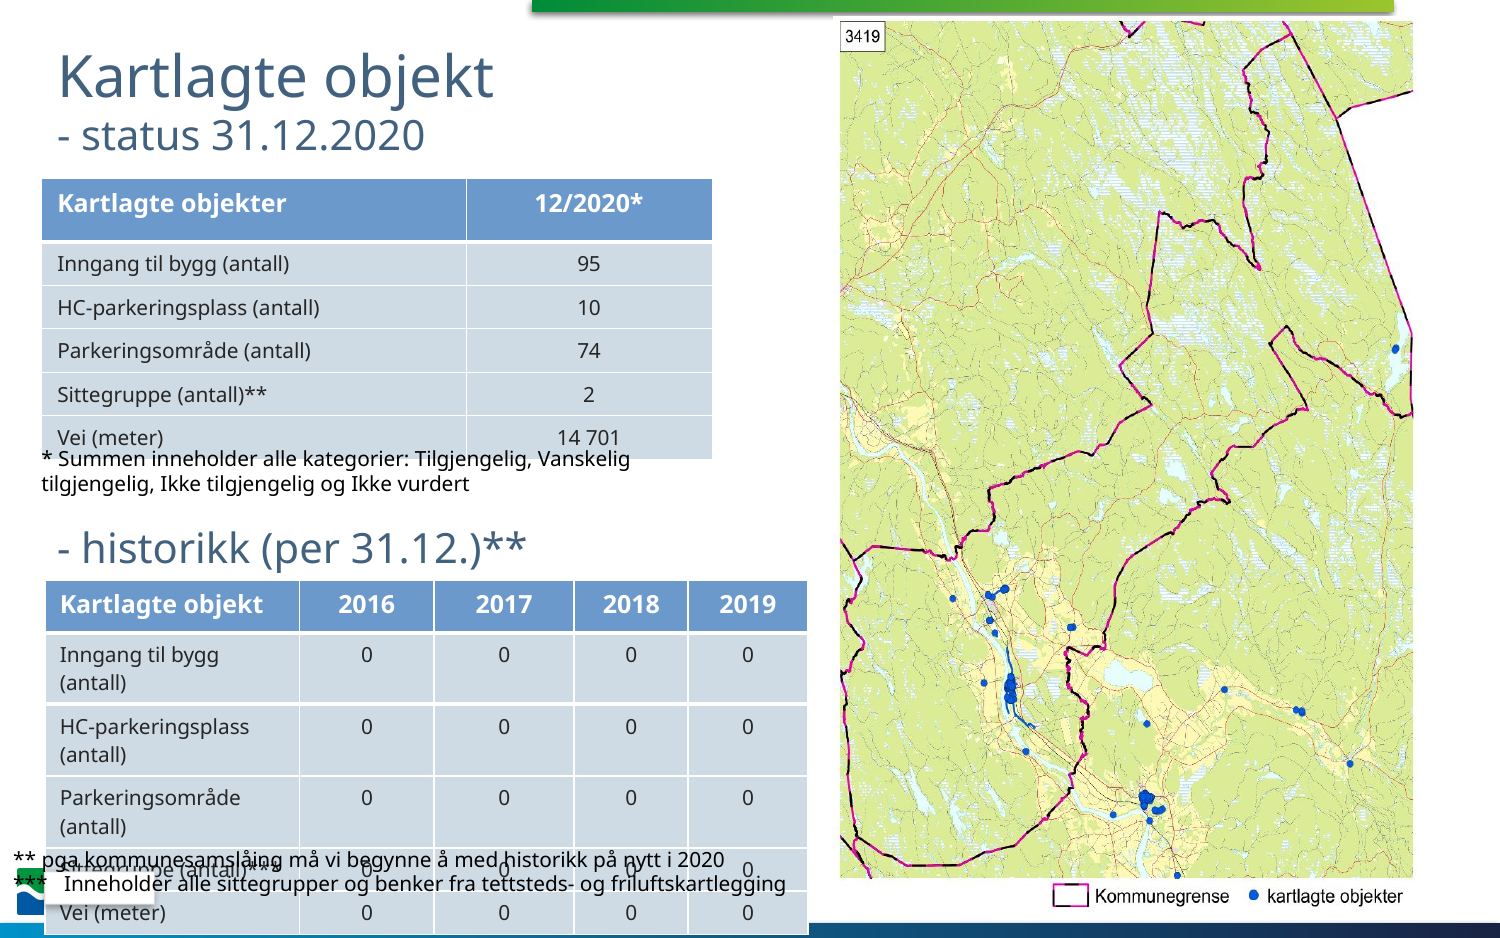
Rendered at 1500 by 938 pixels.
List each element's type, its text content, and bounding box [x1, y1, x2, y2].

table_cell 0 [300, 706, 433, 775]
text_box * Summen inneholder alle kategorier: Tilgjengelig, Vanskelig tilgjengelig, Ikke tilgjengelig og Ikke vurdert [26, 438, 711, 504]
table_header 2017 [435, 581, 573, 631]
table_cell 0 [689, 635, 807, 702]
table_header 2018 [575, 581, 687, 631]
table_cell 0 [435, 777, 573, 838]
table_cell 0 [575, 706, 687, 775]
table_cell Vei (meter) [42, 416, 466, 438]
picture [833, 16, 1419, 913]
table_cell 0 [575, 635, 687, 702]
table_header 12/2020* [467, 179, 712, 240]
table_cell 95 [467, 244, 712, 285]
table_cell 14 701 [467, 416, 712, 459]
table_cell HC-parkeringsplass (antall) [42, 286, 466, 328]
table_cell 0 [435, 635, 573, 702]
table_header Kartlagte objekter [42, 179, 466, 240]
table_cell Sittegruppe (antall)** [42, 373, 466, 415]
table_cell 0 [802, 849, 807, 890]
table_cell 0 [435, 706, 573, 775]
table_cell Inngang til bygg (antall) [46, 635, 299, 702]
table_cell Vei (meter) [46, 904, 299, 934]
table_cell 0 [575, 904, 687, 934]
table_cell 0 [300, 635, 433, 702]
table_cell 0 [689, 777, 807, 847]
table_header 2016 [300, 581, 433, 631]
text_box - historikk (per 31.12.)** [42, 496, 828, 580]
table_cell 10 [467, 286, 712, 328]
table_cell 2 [467, 373, 712, 415]
table_cell Parkeringsområde (antall) [46, 777, 299, 838]
table_cell 74 [467, 329, 712, 372]
table_header Kartlagte objekt [46, 581, 299, 631]
table_cell 0 [575, 777, 687, 838]
table_header 2019 [689, 581, 807, 631]
text_box Kartlagte objekt - status 31.12.2020 [42, 24, 828, 167]
table_cell 0 [435, 904, 573, 934]
table_cell HC-parkeringsplass (antall) [46, 706, 299, 775]
table_cell Inngang til bygg (antall) [42, 244, 466, 285]
table_cell 0 [300, 777, 433, 838]
table_cell 0 [689, 706, 807, 775]
table_cell Parkeringsområde (antall) [42, 329, 466, 372]
table_cell 0 [300, 904, 433, 934]
text_box ** pga kommunesamslåing må vi begynne å med historikk på nytt i 2020 *** Inneholder alle sittegrupper og benker fra tettsteds- og friluftskartlegging [0, 838, 802, 904]
table_cell 0 [689, 892, 807, 934]
